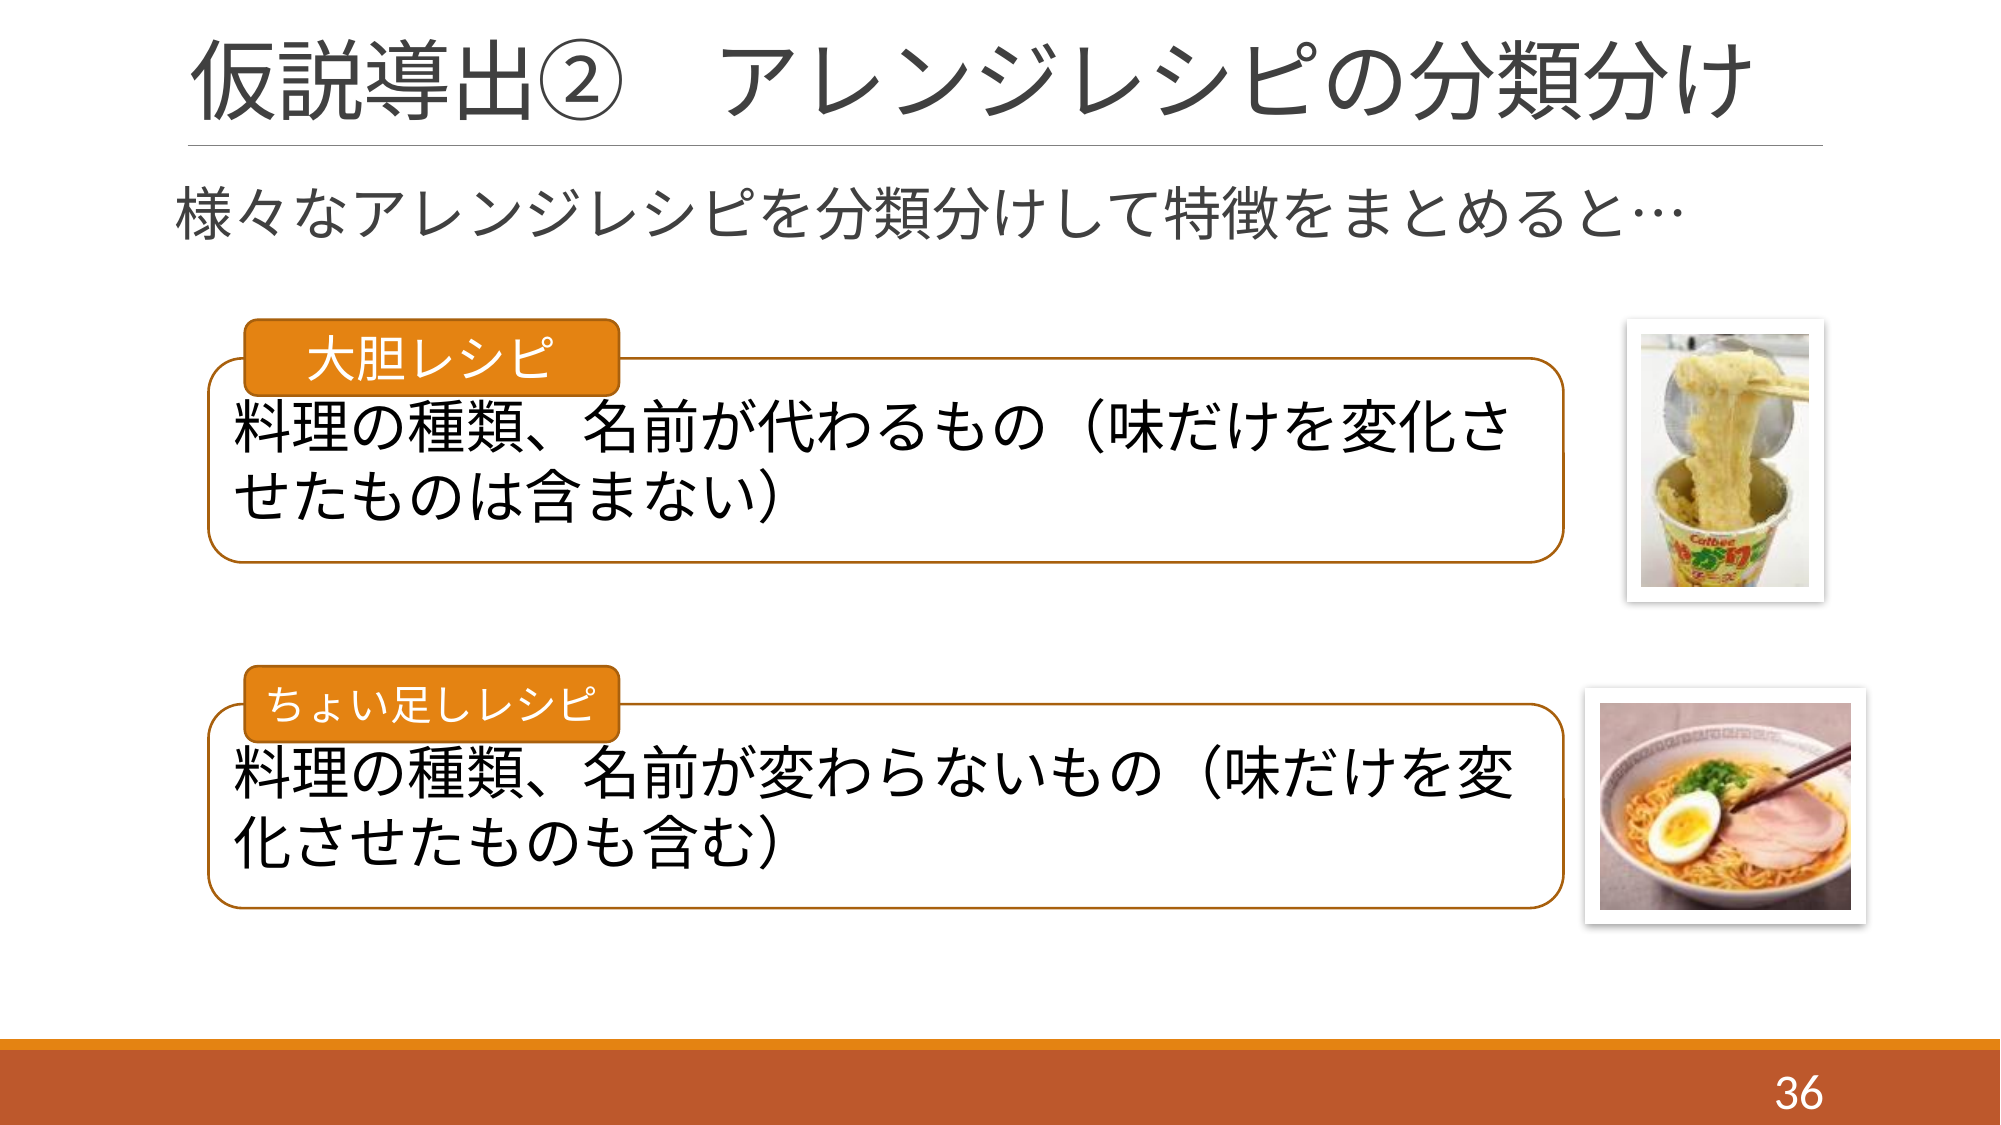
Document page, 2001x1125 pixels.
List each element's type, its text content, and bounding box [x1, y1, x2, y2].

slide_number 36 [1624, 1059, 1840, 1120]
picture [1640, 333, 1810, 588]
title 仮説導出② アレンジレシピの分類分け [174, 13, 1825, 140]
picture [1599, 701, 1852, 911]
text_box 料理の種類、名前が代わるもの（味だけを変化させたものは含まない） [207, 357, 1565, 564]
text_box 大胆レシピ [243, 318, 621, 397]
text_box ちょい足しレシピ [243, 664, 621, 744]
text_box 料理の種類、名前が変わらないもの（味だけを変化させたものも含む） [207, 702, 1565, 910]
list 様々なアレンジレシピを分類分けして特徴をまとめると… [174, 177, 1825, 1014]
